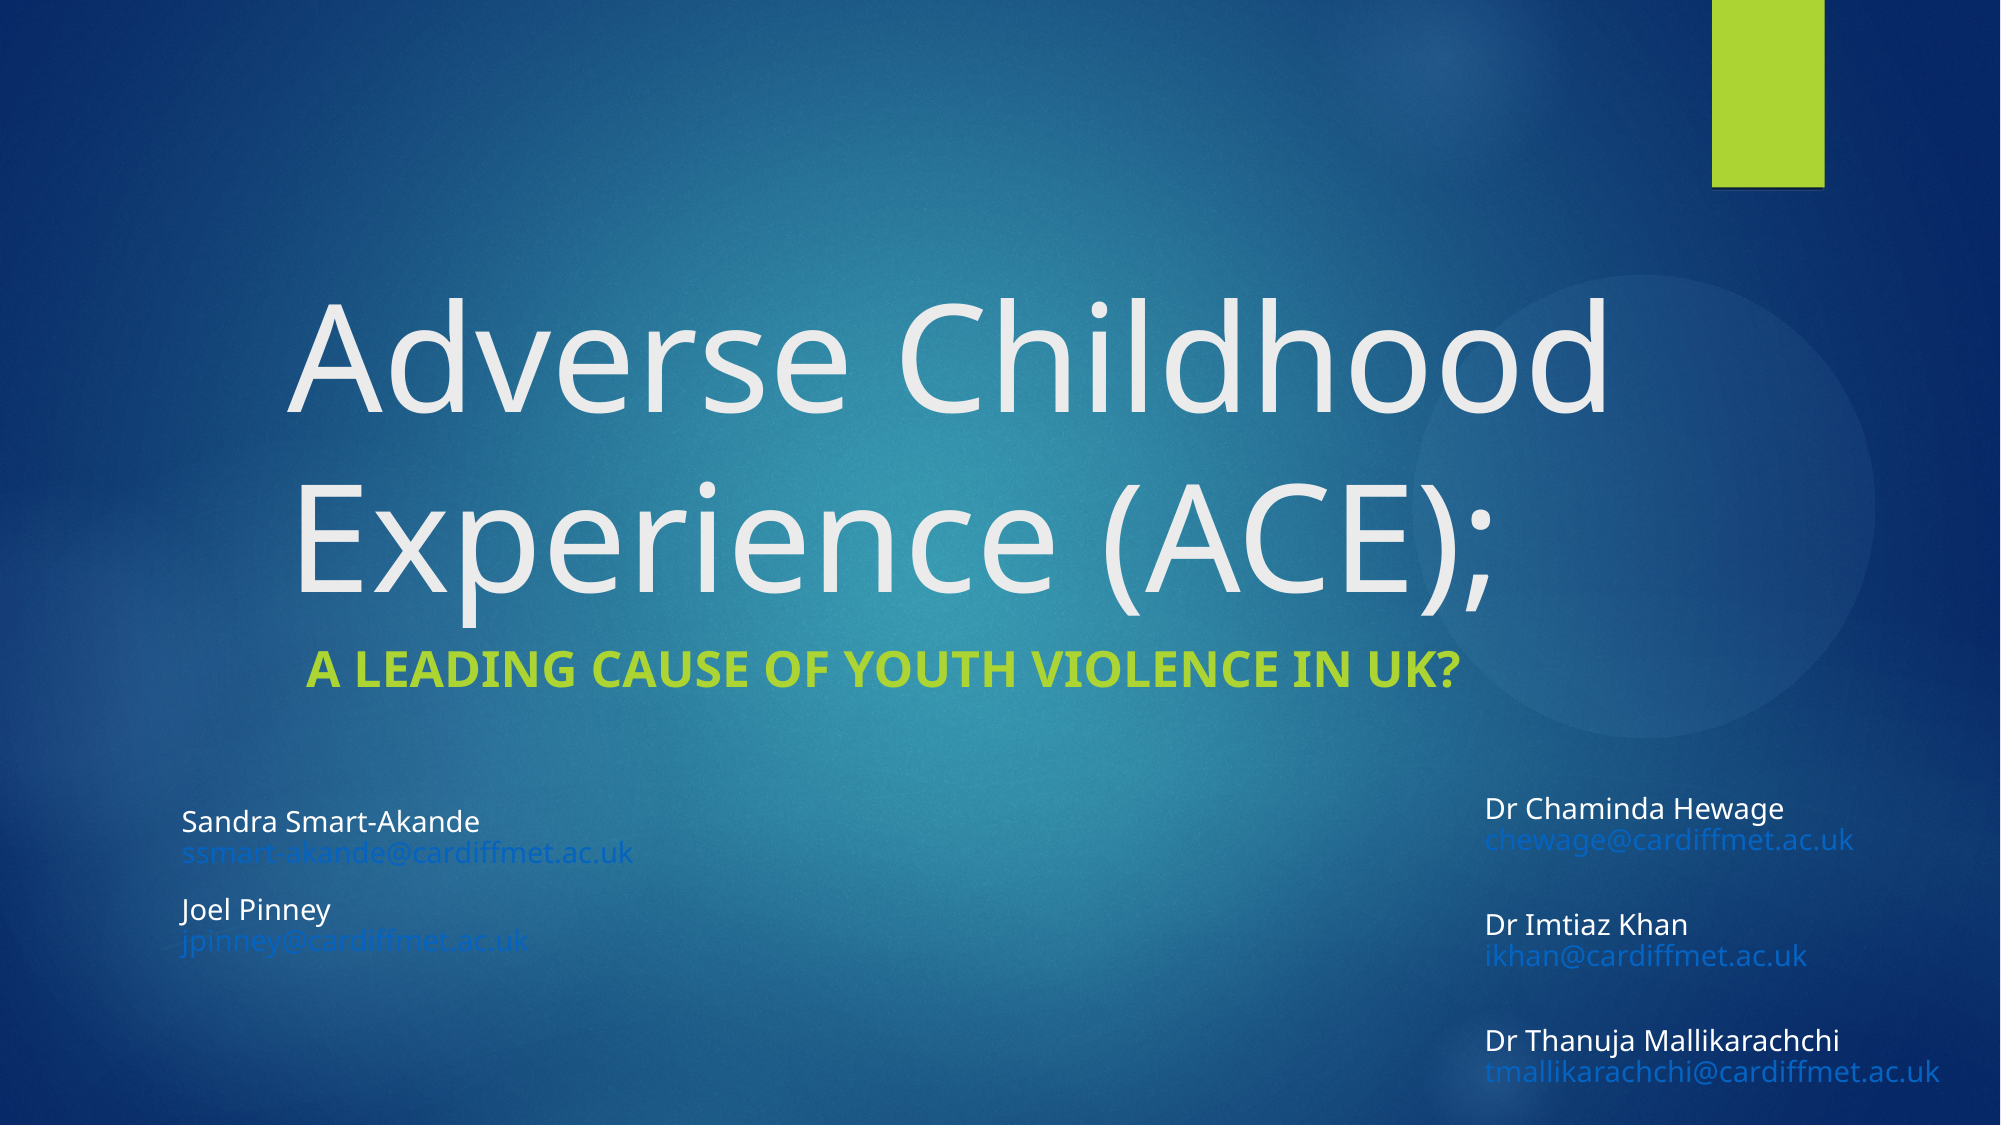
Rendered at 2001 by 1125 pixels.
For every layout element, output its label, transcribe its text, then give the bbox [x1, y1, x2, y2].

title Adverse Childhood Experience (ACE); [272, 83, 1691, 630]
text_box Dr Chaminda Hewage chewage@cardiffmet.ac.uk Dr Imtiaz Khan ikhan@cardiffmet.ac.uk Dr Thanuja Mallikarachchi tmallikarachchi@cardiffmet.ac.uk [1469, 726, 2000, 1124]
subtitle A Leading Cause of Youth violence In UK? [290, 629, 1585, 771]
picture [0, 0, 2001, 1125]
text_box Sandra Smart-Akande ssmart-akande@cardiffmet.ac.uk Joel Pinney jpinney@cardiffmet.ac.uk [166, 739, 866, 1027]
